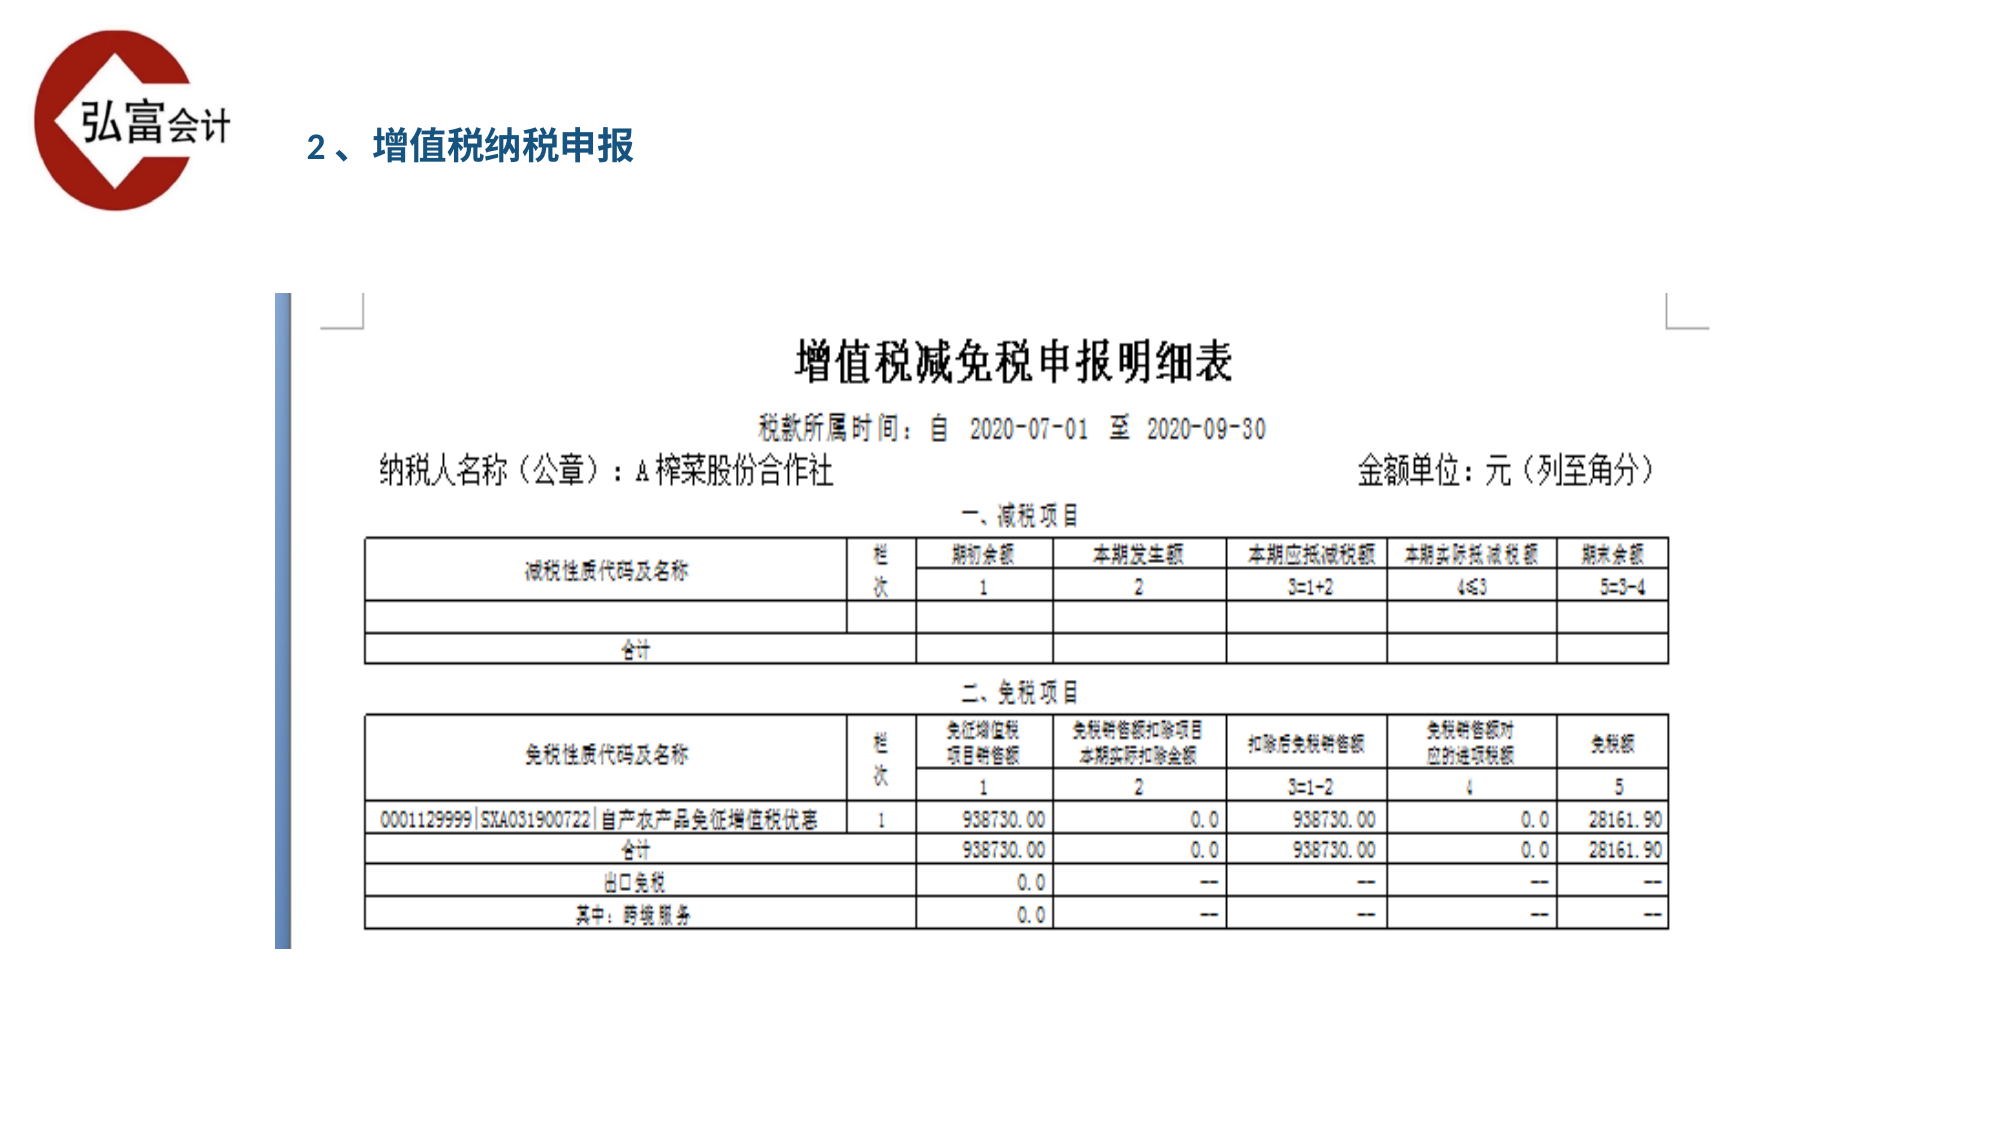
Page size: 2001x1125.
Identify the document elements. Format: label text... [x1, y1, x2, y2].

picture [275, 293, 1739, 949]
picture [28, 9, 234, 239]
text_box 2、增值税纳税申报 [291, 114, 650, 220]
